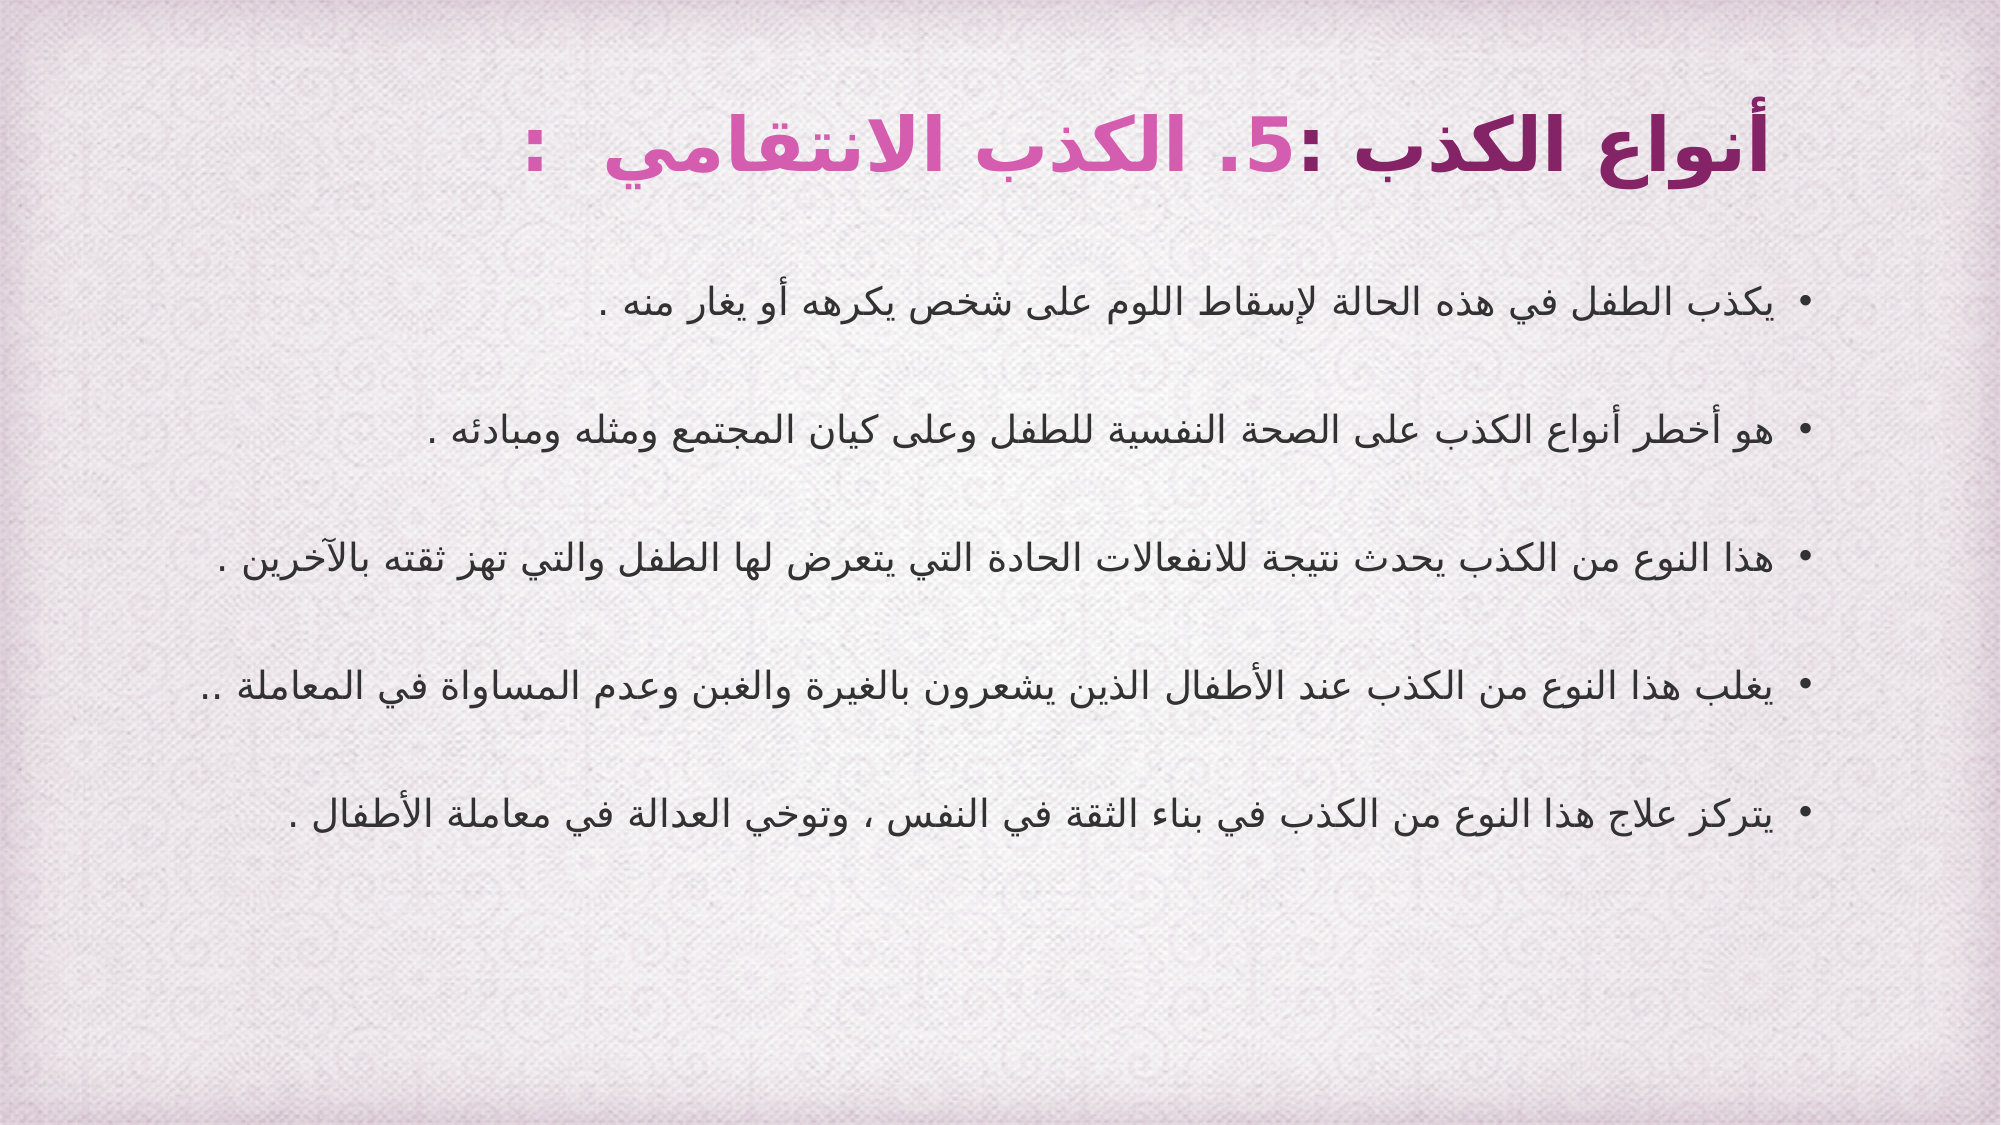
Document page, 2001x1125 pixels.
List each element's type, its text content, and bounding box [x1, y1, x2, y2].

title أنواع الكذب :5. الكذب الانتقامي : [212, 59, 1788, 196]
picture [0, 0, 2001, 1125]
list يكذب الطفل في هذه الحالة لإسقاط اللوم على شخص يكرهه أو يغار منه . هو أخطر أنواع الكذب على الصحة النفسية للطفل وعلى كيان المجتمع ومثله ومبادئه . هذا النوع من الكذب يحدث نتيجة للانفعالات الحادة التي يتعرض لها الطفل والتي تهز ثقته بالآخرين . يغلب هذا النوع من الكذب عند الأطفال الذين يشعرون بالغيرة والغبن وعدم المساواة في المعاملة .. يتركز علاج هذا النوع من الكذب في بناء الثقة في النفس ، وتوخي العدالة في معاملة الأطفال . [156, 222, 1827, 1078]
